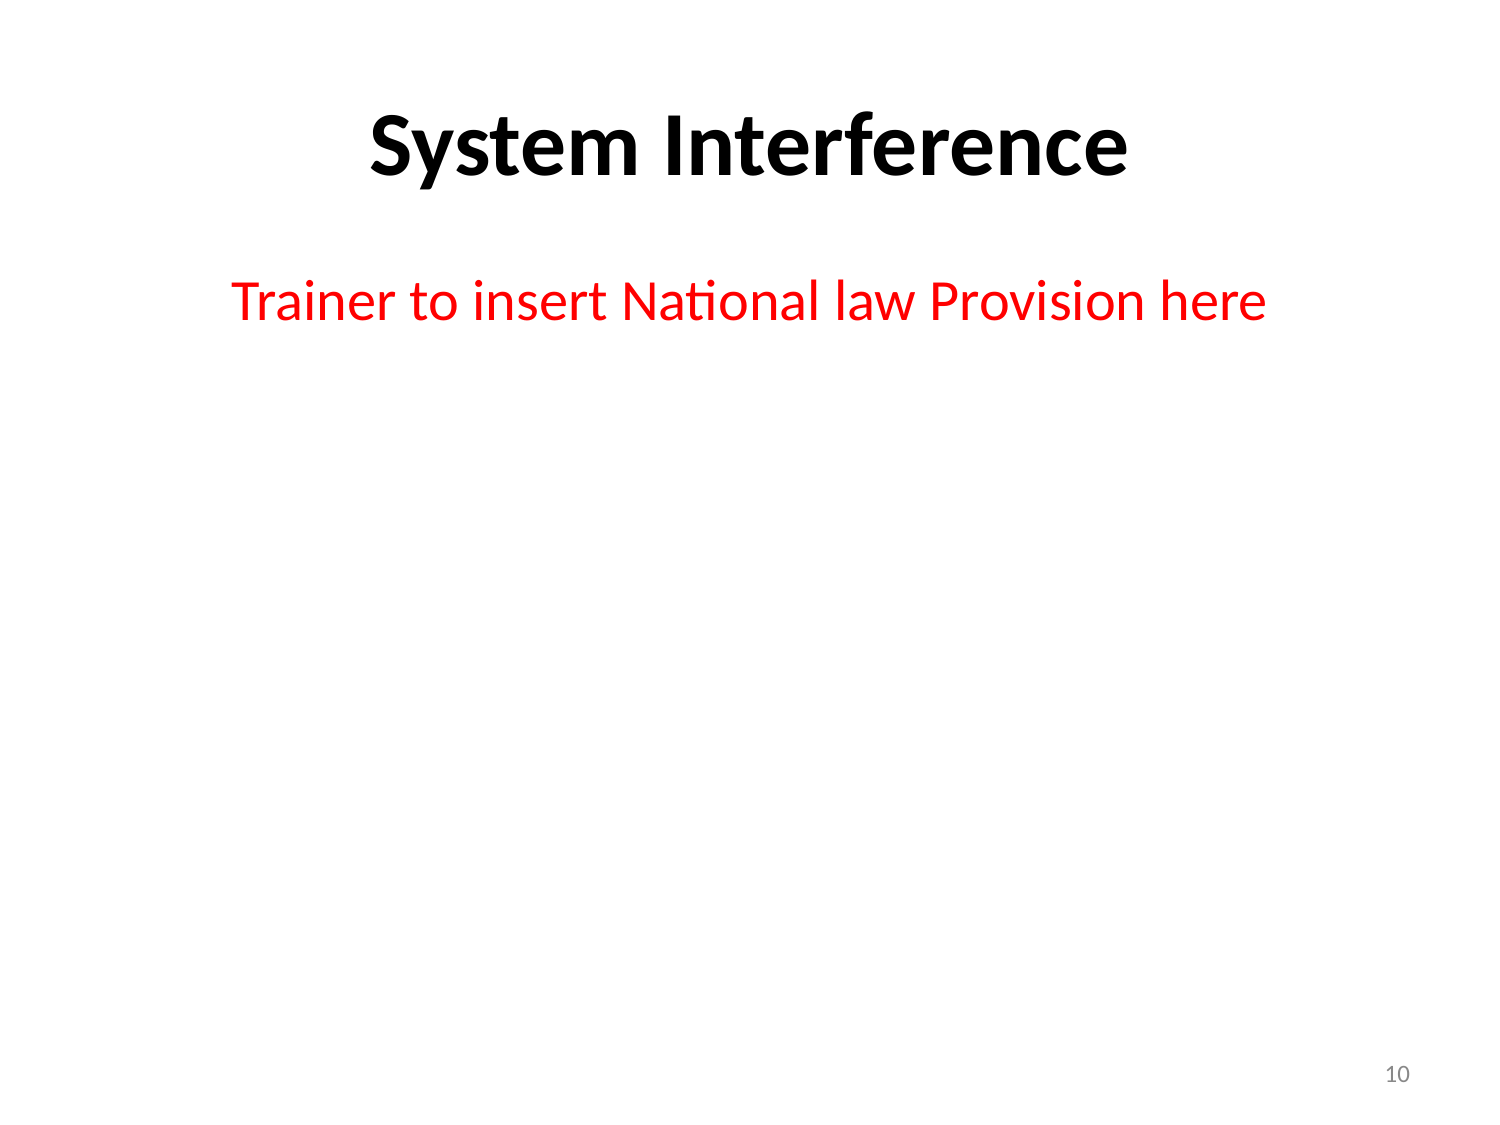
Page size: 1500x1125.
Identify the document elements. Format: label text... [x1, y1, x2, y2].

list Trainer to insert National law Provision here [75, 262, 1425, 1005]
title System Interference [75, 45, 1425, 233]
slide_number 10 [1074, 1042, 1425, 1103]
